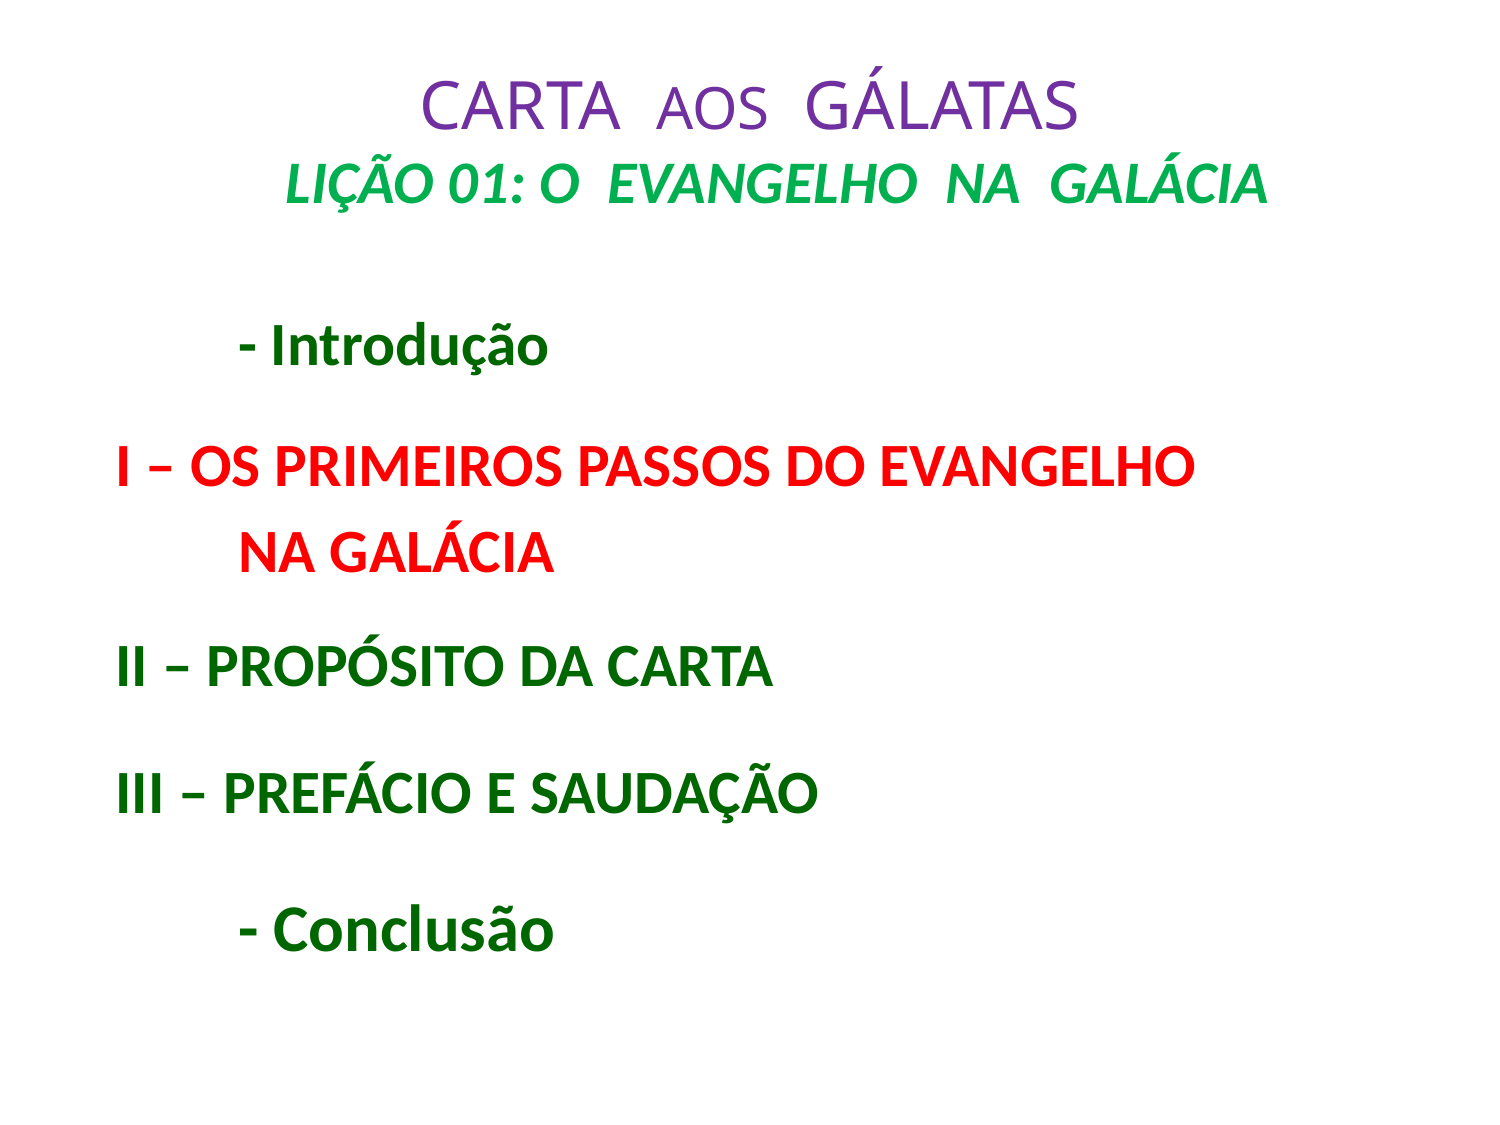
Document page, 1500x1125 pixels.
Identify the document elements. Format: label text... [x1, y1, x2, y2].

title CARTA AOS GÁLATAS LIÇÃO 01: O EVANGELHO NA GALÁCIA [75, 45, 1425, 233]
list - Introdução I – OS PRIMEIROS PASSOS DO EVANGELHO NA GALÁCIA II – PROPÓSITO DA CARTA III – PREFÁCIO E SAUDAÇÃO - Conclusão [100, 255, 1424, 975]
